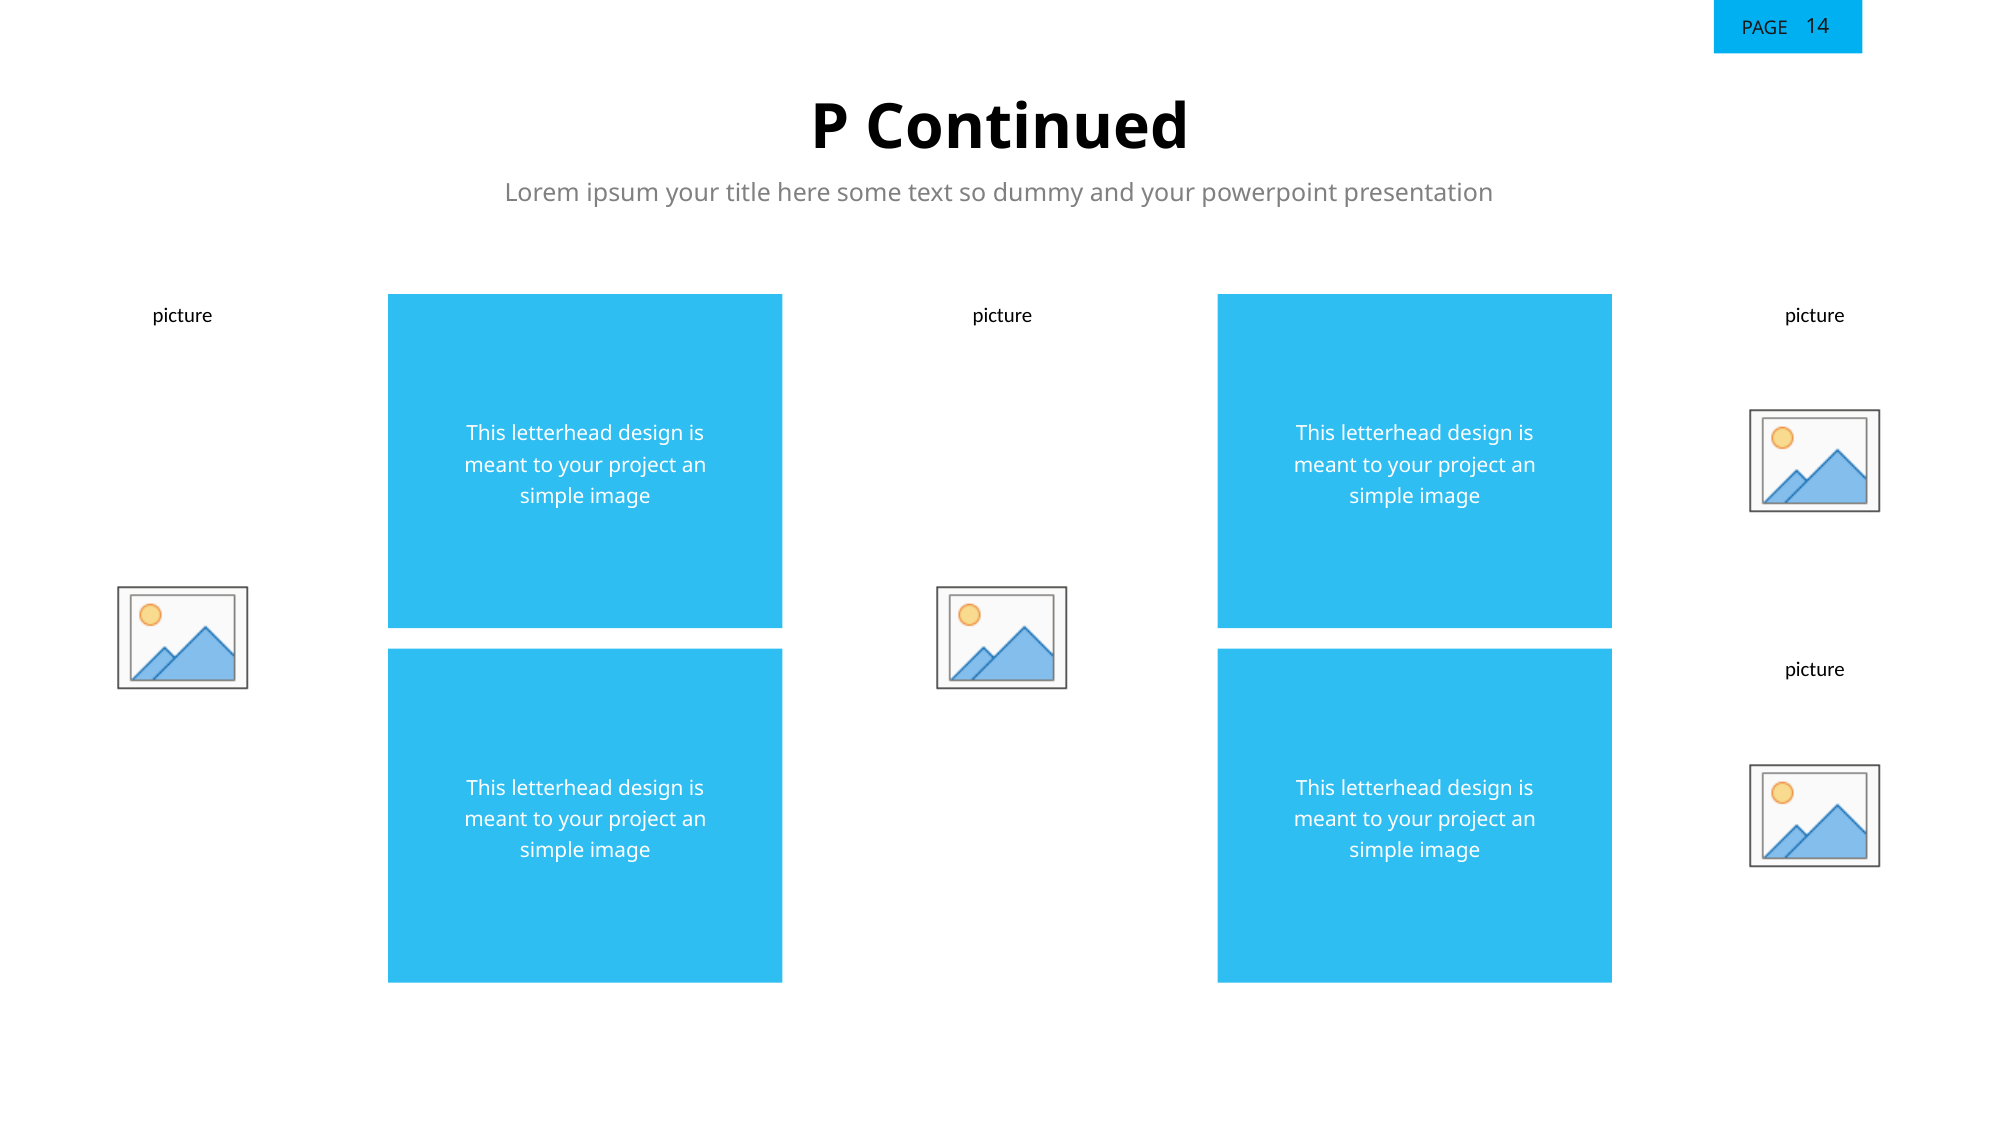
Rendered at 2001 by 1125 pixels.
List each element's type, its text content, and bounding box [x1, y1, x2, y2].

title P Continued [137, 78, 1863, 179]
slide_number 14 [1790, 10, 1867, 43]
subtitle Lorem ipsum your title here some text so dummy and your powerpoint presentation [137, 179, 1863, 221]
picture [805, 294, 1200, 983]
text_box This letterhead design is meant to your project an simple image [1278, 406, 1552, 515]
picture [0, 294, 366, 983]
text_box This letterhead design is meant to your project an simple image [1278, 760, 1552, 870]
picture [1629, 648, 2000, 983]
text_box This letterhead design is meant to your project an simple image [448, 406, 722, 515]
text_box [387, 293, 783, 629]
text_box [1217, 293, 1613, 629]
picture [1629, 294, 2000, 629]
text_box [387, 648, 783, 984]
text_box This letterhead design is meant to your project an simple image [448, 760, 722, 870]
text_box [1217, 648, 1613, 984]
